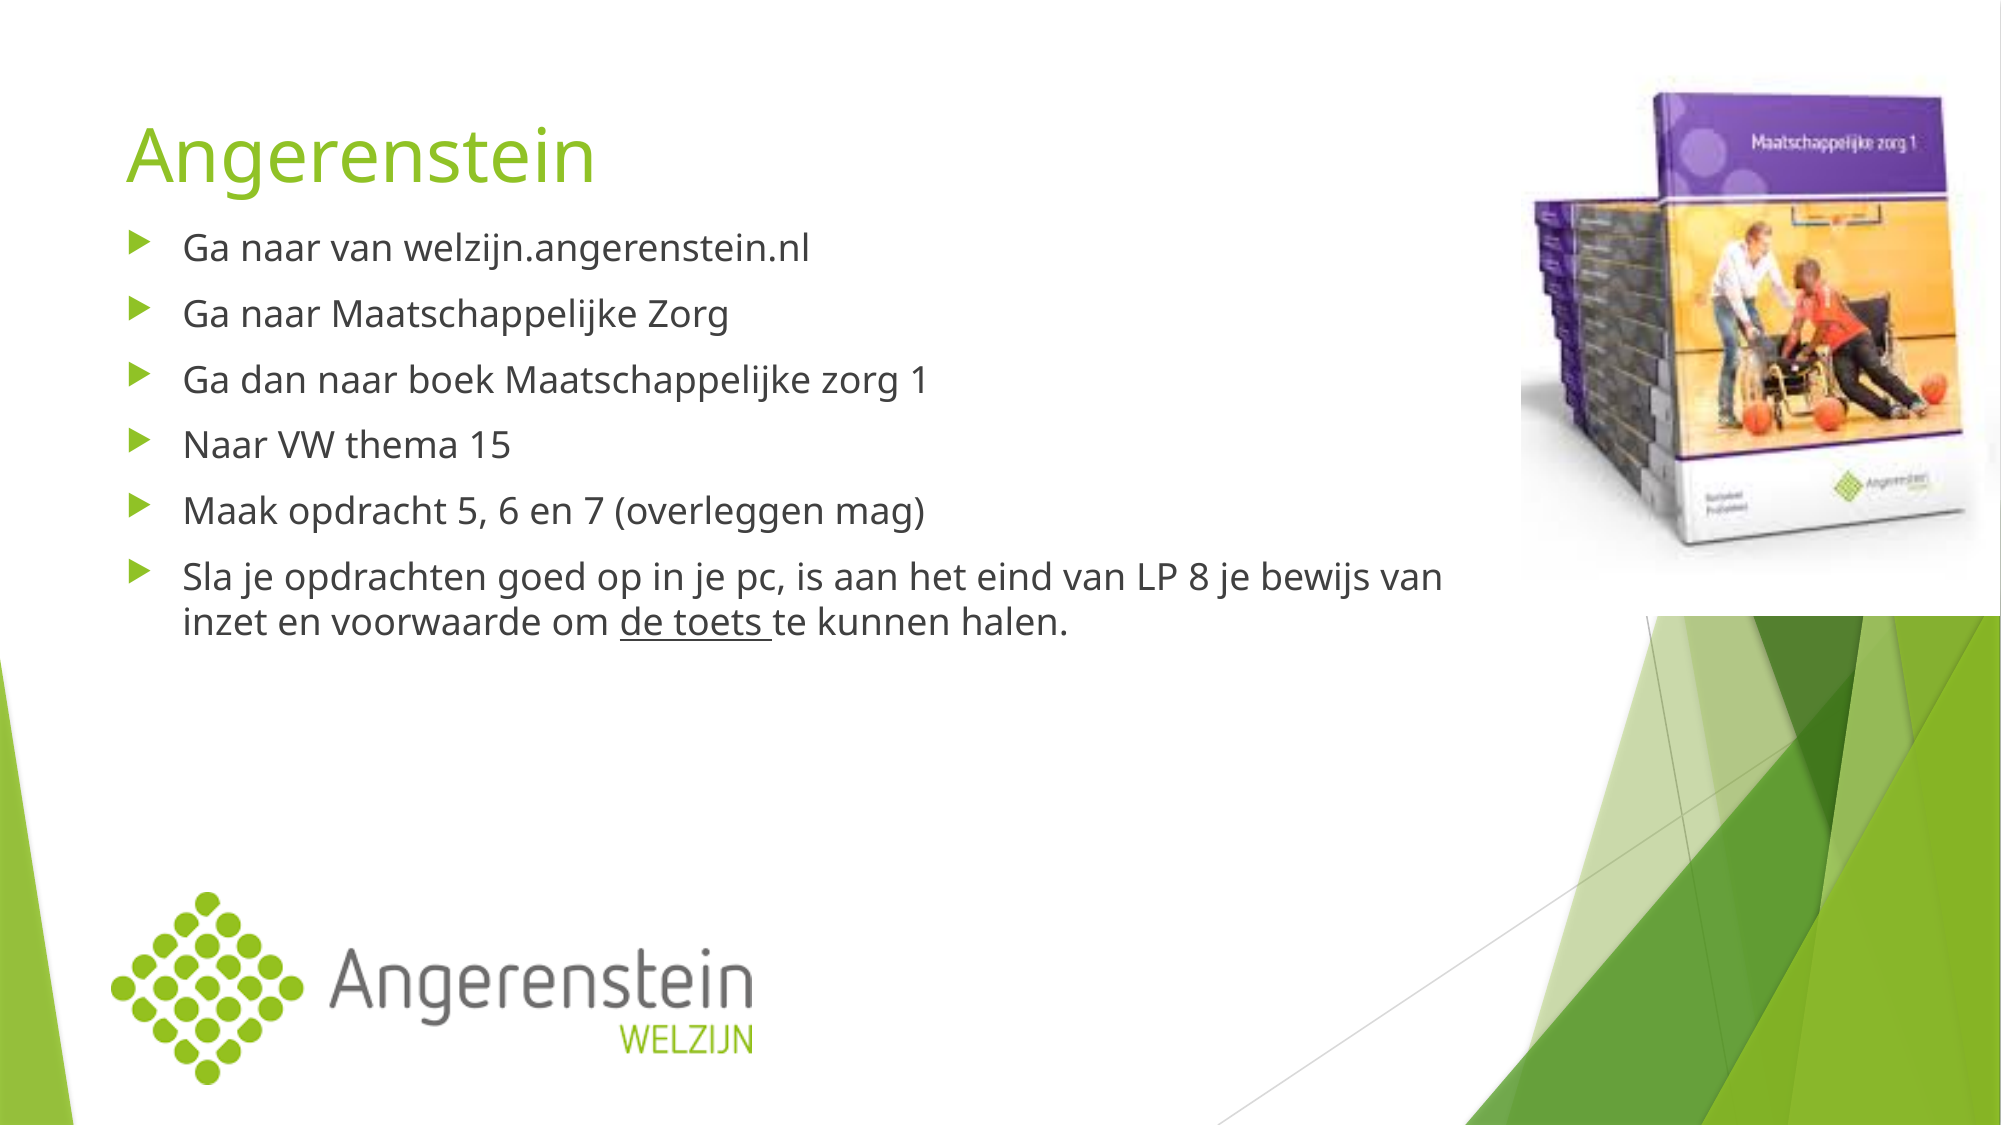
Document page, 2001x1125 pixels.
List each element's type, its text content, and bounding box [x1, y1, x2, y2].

list Ga naar van welzijn.angerenstein.nl Ga naar Maatschappelijke Zorg Ga dan naar boek Maatschappelijke zorg 1 Naar VW thema 15 Maak opdracht 5, 6 en 7 (overleggen mag) Sla je opdrachten goed op in je pc, is aan het eind van LP 8 je bewijs van inzet en voorwaarde om de toets te kunnen halen. [111, 216, 1522, 853]
title Angerenstein [111, 99, 1515, 216]
picture [1520, 0, 2000, 617]
picture [110, 892, 753, 1086]
